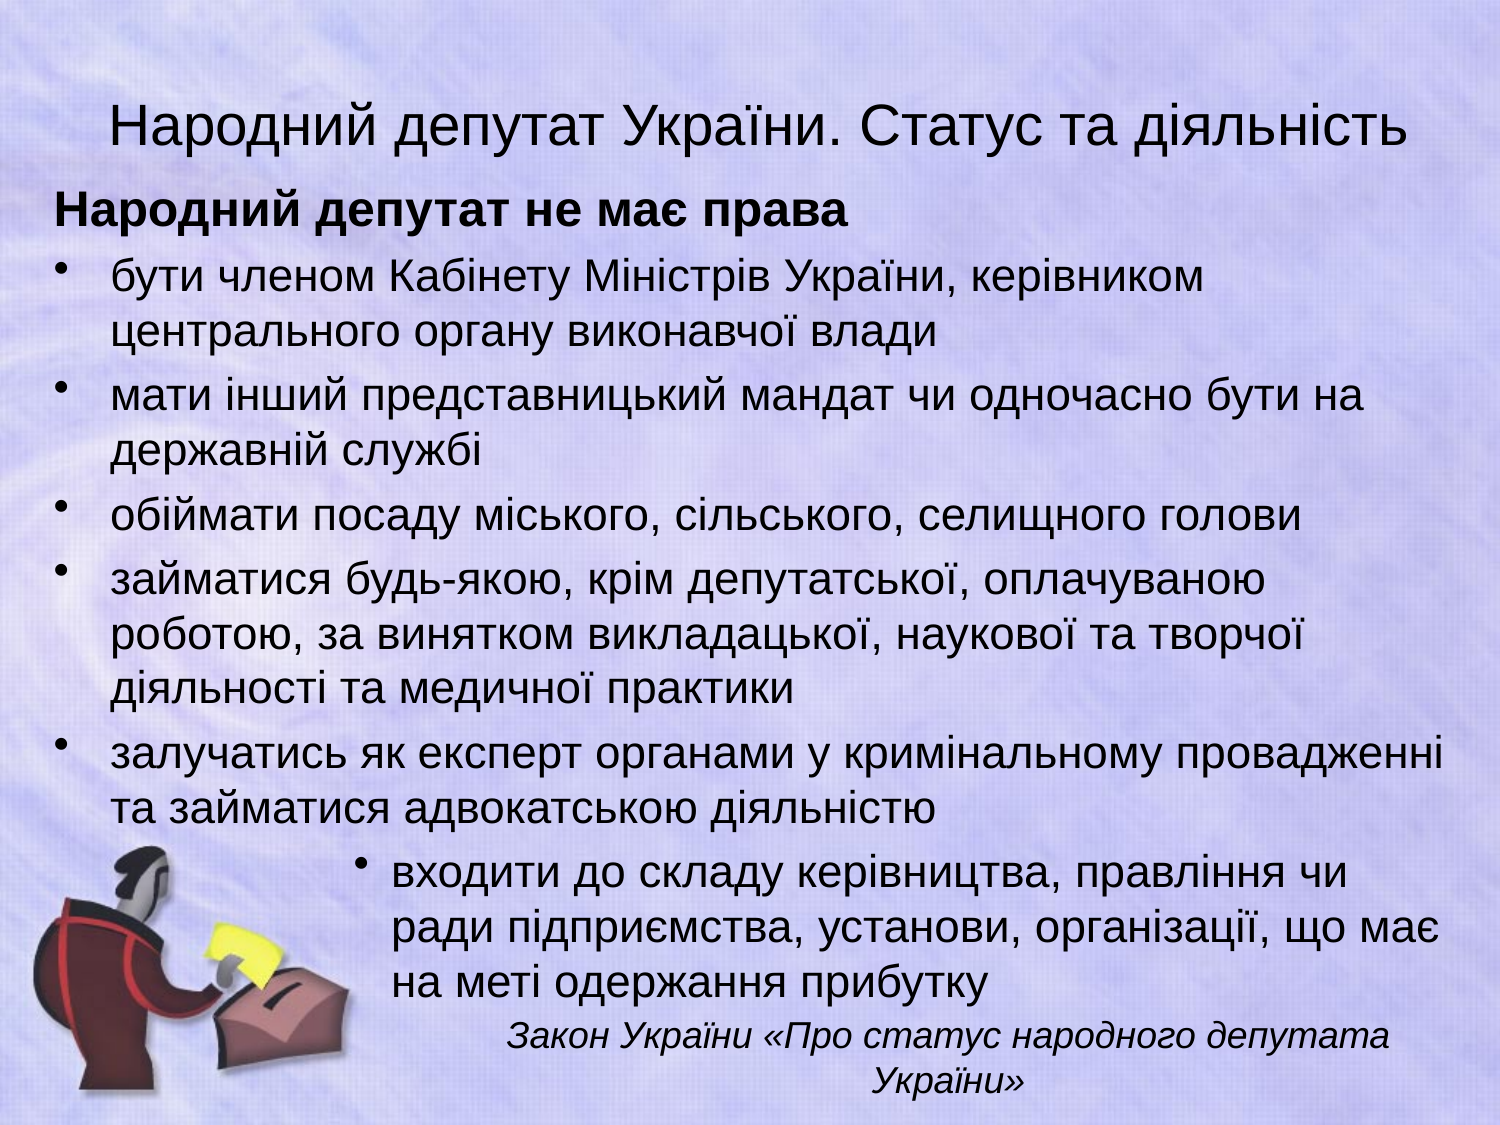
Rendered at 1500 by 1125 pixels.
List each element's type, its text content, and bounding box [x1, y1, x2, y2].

title Народний депутат України. Статус та діяльність [38, 44, 1480, 165]
text_box Закон України «Про статус народного депутата України» [414, 1009, 1483, 1103]
picture [0, 0, 1500, 1125]
list Народний депутат не має права бути членом Кабінету Міністрів України, керівником центрального органу виконавчої влади мати інший представницький мандат чи одночасно бути на державній службі обіймати посаду міського, сільського, селищного голови займатися будь-якою, крім депутатської, оплачуваною роботою, за винятком викладацької, наукової та творчої діяльності та медичної практики залучатись як експерт органами у кримінальному провадженні та займатися адвокатською діяльністю входити до складу керівництва, правління чи ради підприємства, установи, організації, що має на меті одержання прибутку [38, 168, 1480, 925]
